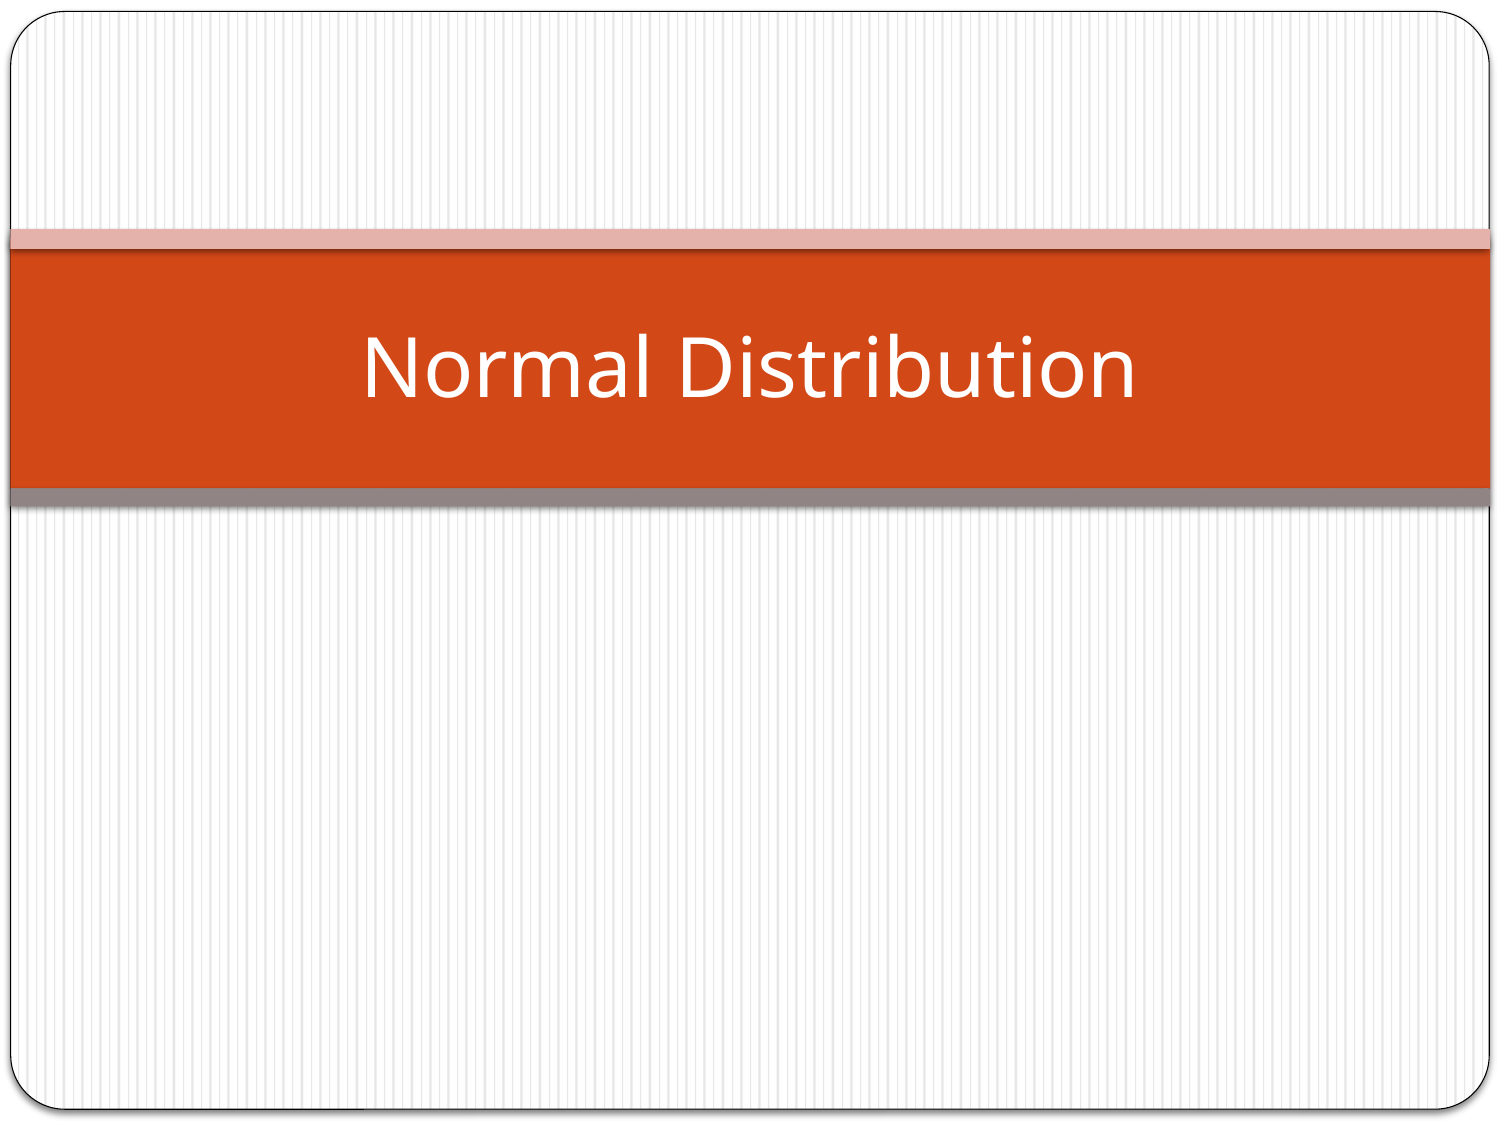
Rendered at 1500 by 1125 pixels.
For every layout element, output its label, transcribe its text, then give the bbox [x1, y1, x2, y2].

title Normal Distribution [75, 247, 1425, 489]
